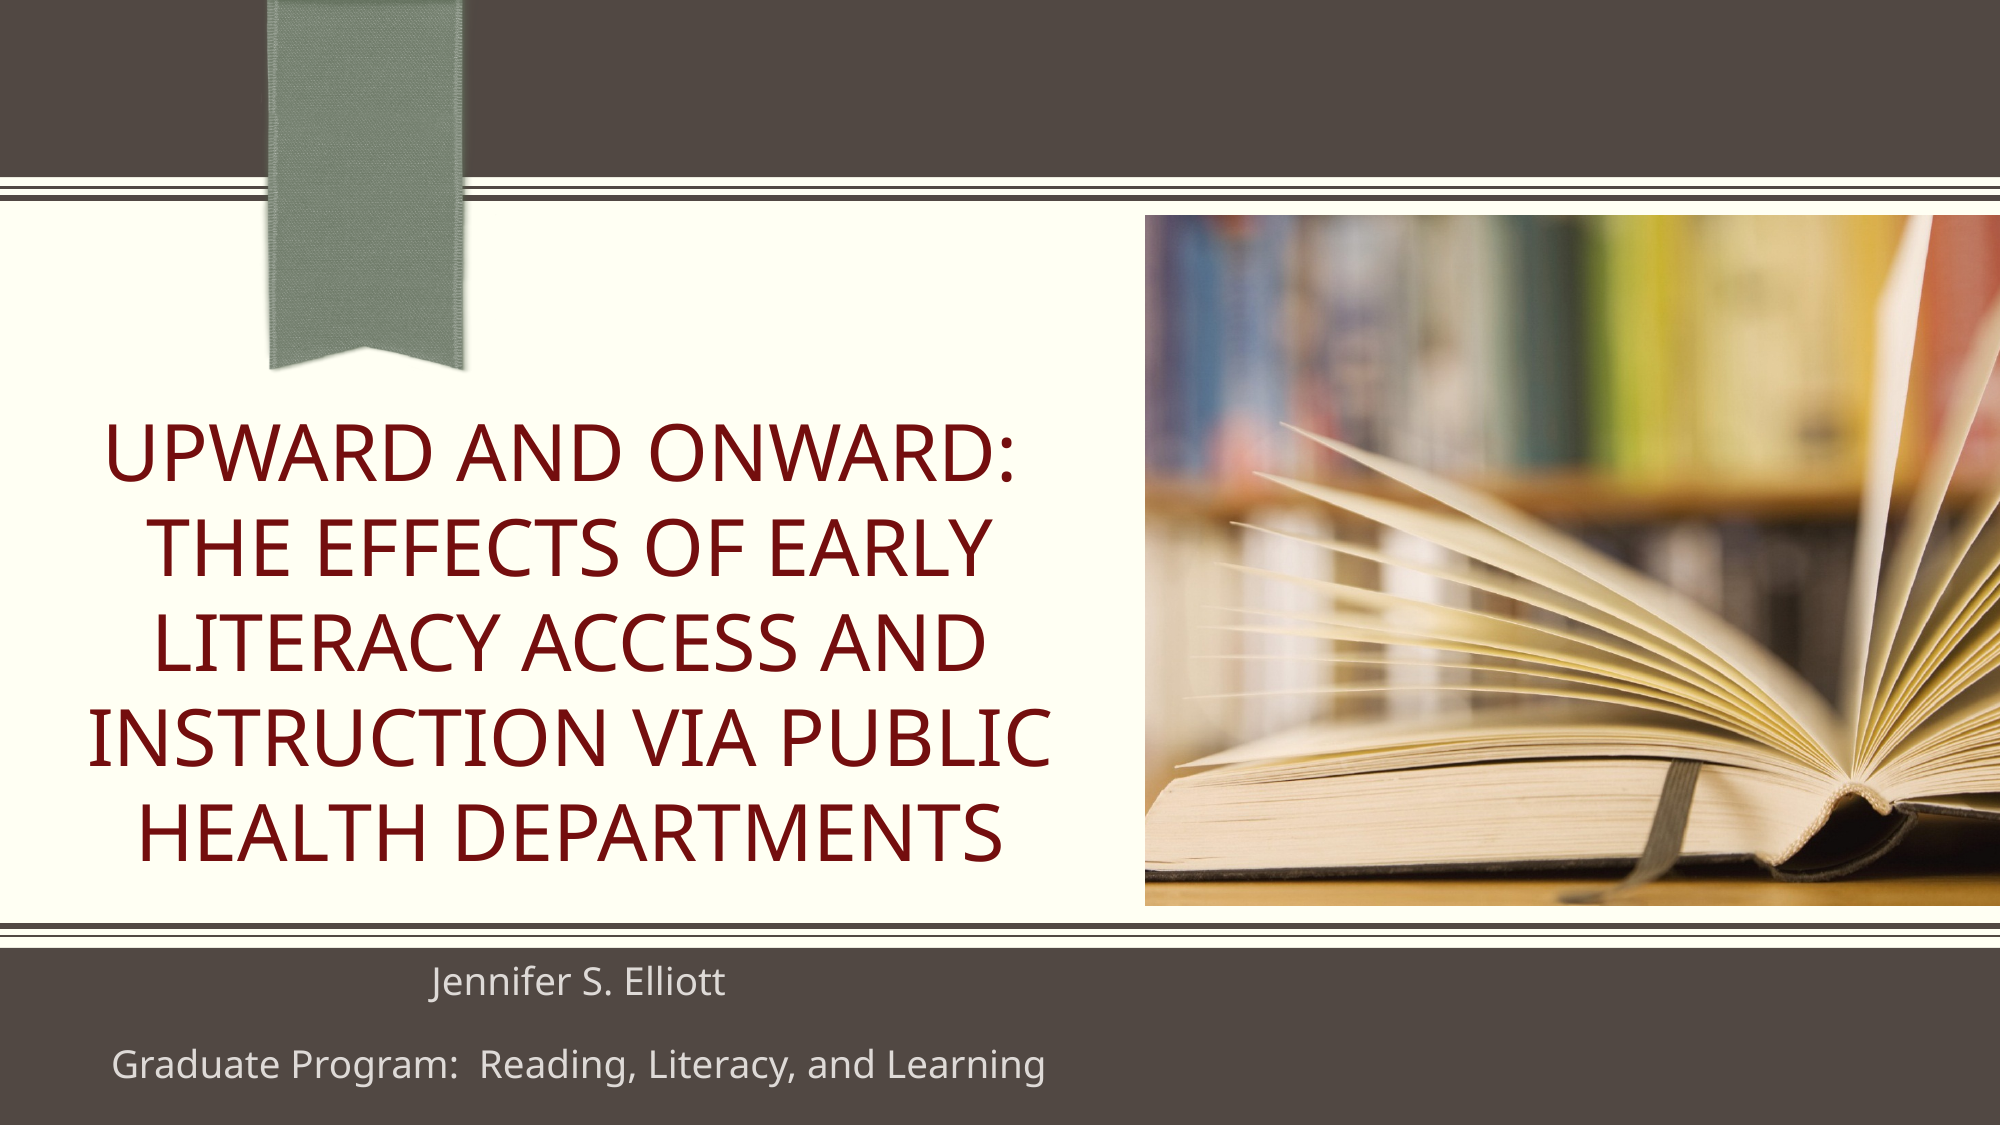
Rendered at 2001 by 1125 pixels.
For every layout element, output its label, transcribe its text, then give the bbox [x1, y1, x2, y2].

subtitle Jennifer S. Elliott Graduate Program: Reading, Literacy, and Learning [99, 954, 1059, 1107]
picture [1145, 214, 2000, 906]
title Upward and Onward: The Effects of Early Literacy Access and Instruction Via Public Health Departments [10, 374, 1130, 906]
